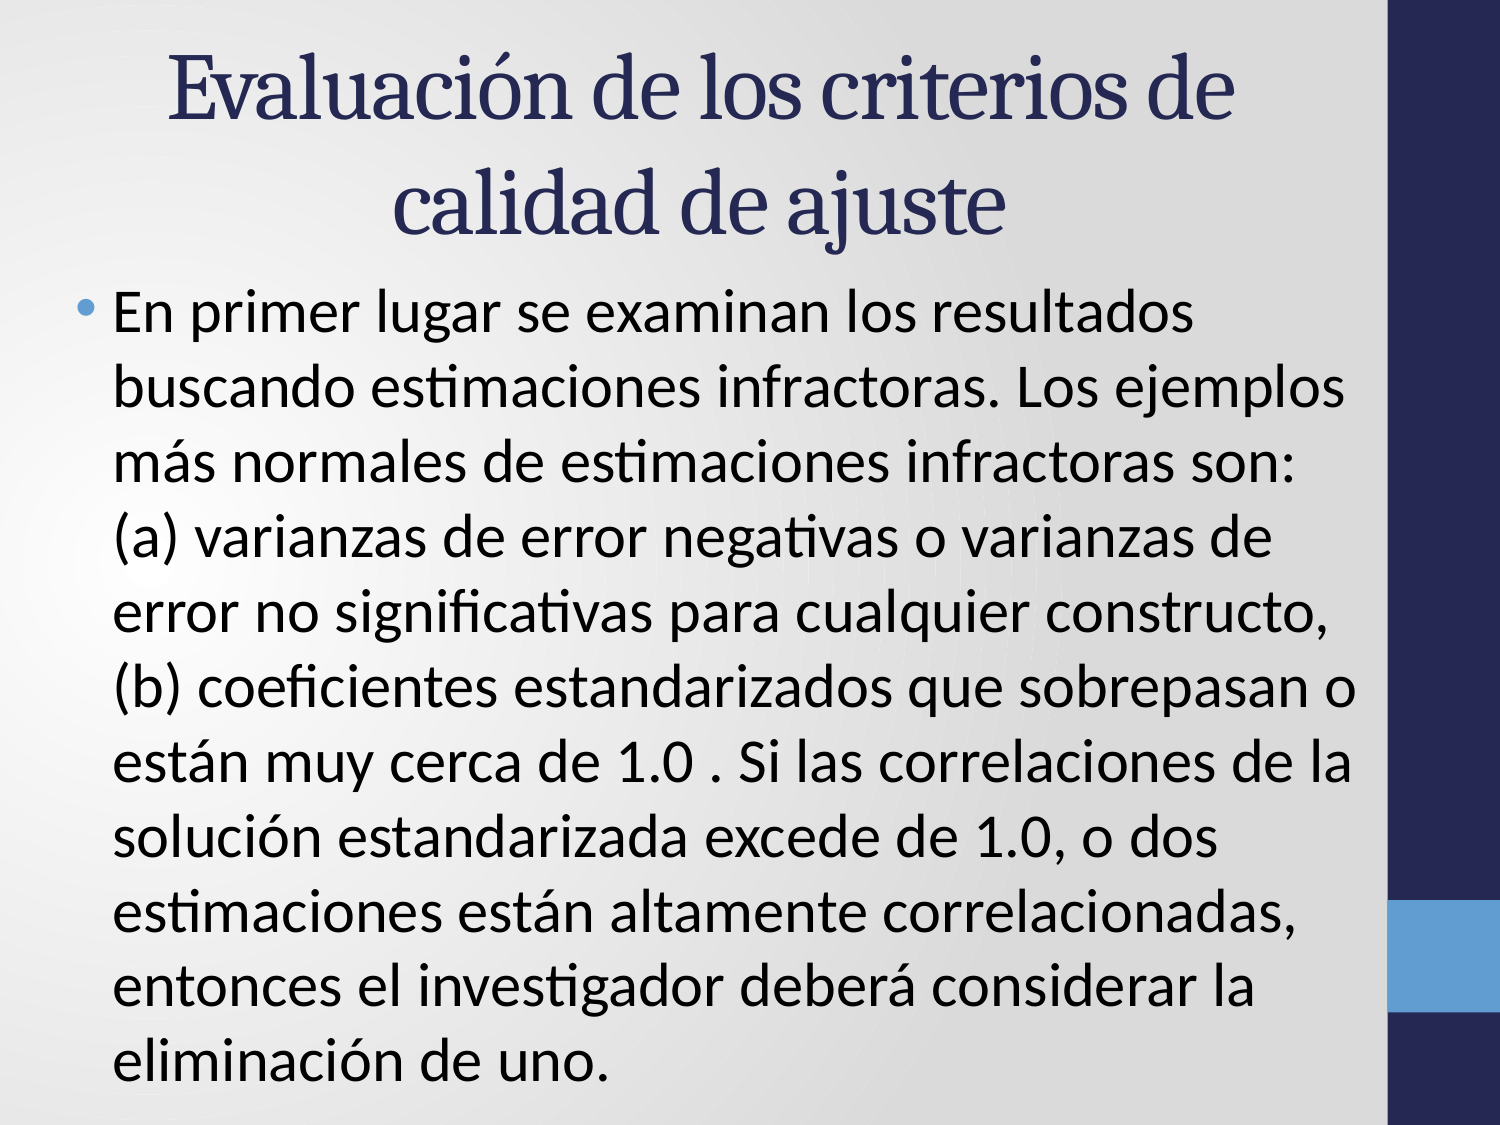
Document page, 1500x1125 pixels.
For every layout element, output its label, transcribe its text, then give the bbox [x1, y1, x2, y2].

title Evaluación de los criterios de calidad de ajuste [75, 45, 1325, 233]
list En primer lugar se examinan los resultados buscando estimaciones infractoras. Los ejemplos más normales de estimaciones infractoras son: (a) varianzas de error negativas o varianzas de error no significativas para cualquier constructo, (b) coeficientes estandarizados que sobrepasan o están muy cerca de 1.0 . Si las correlaciones de la solución estandarizada excede de 1.0, o dos estimaciones están altamente correlacionadas, entonces el investigador deberá considerar la eliminación de uno. [41, 262, 1377, 1106]
